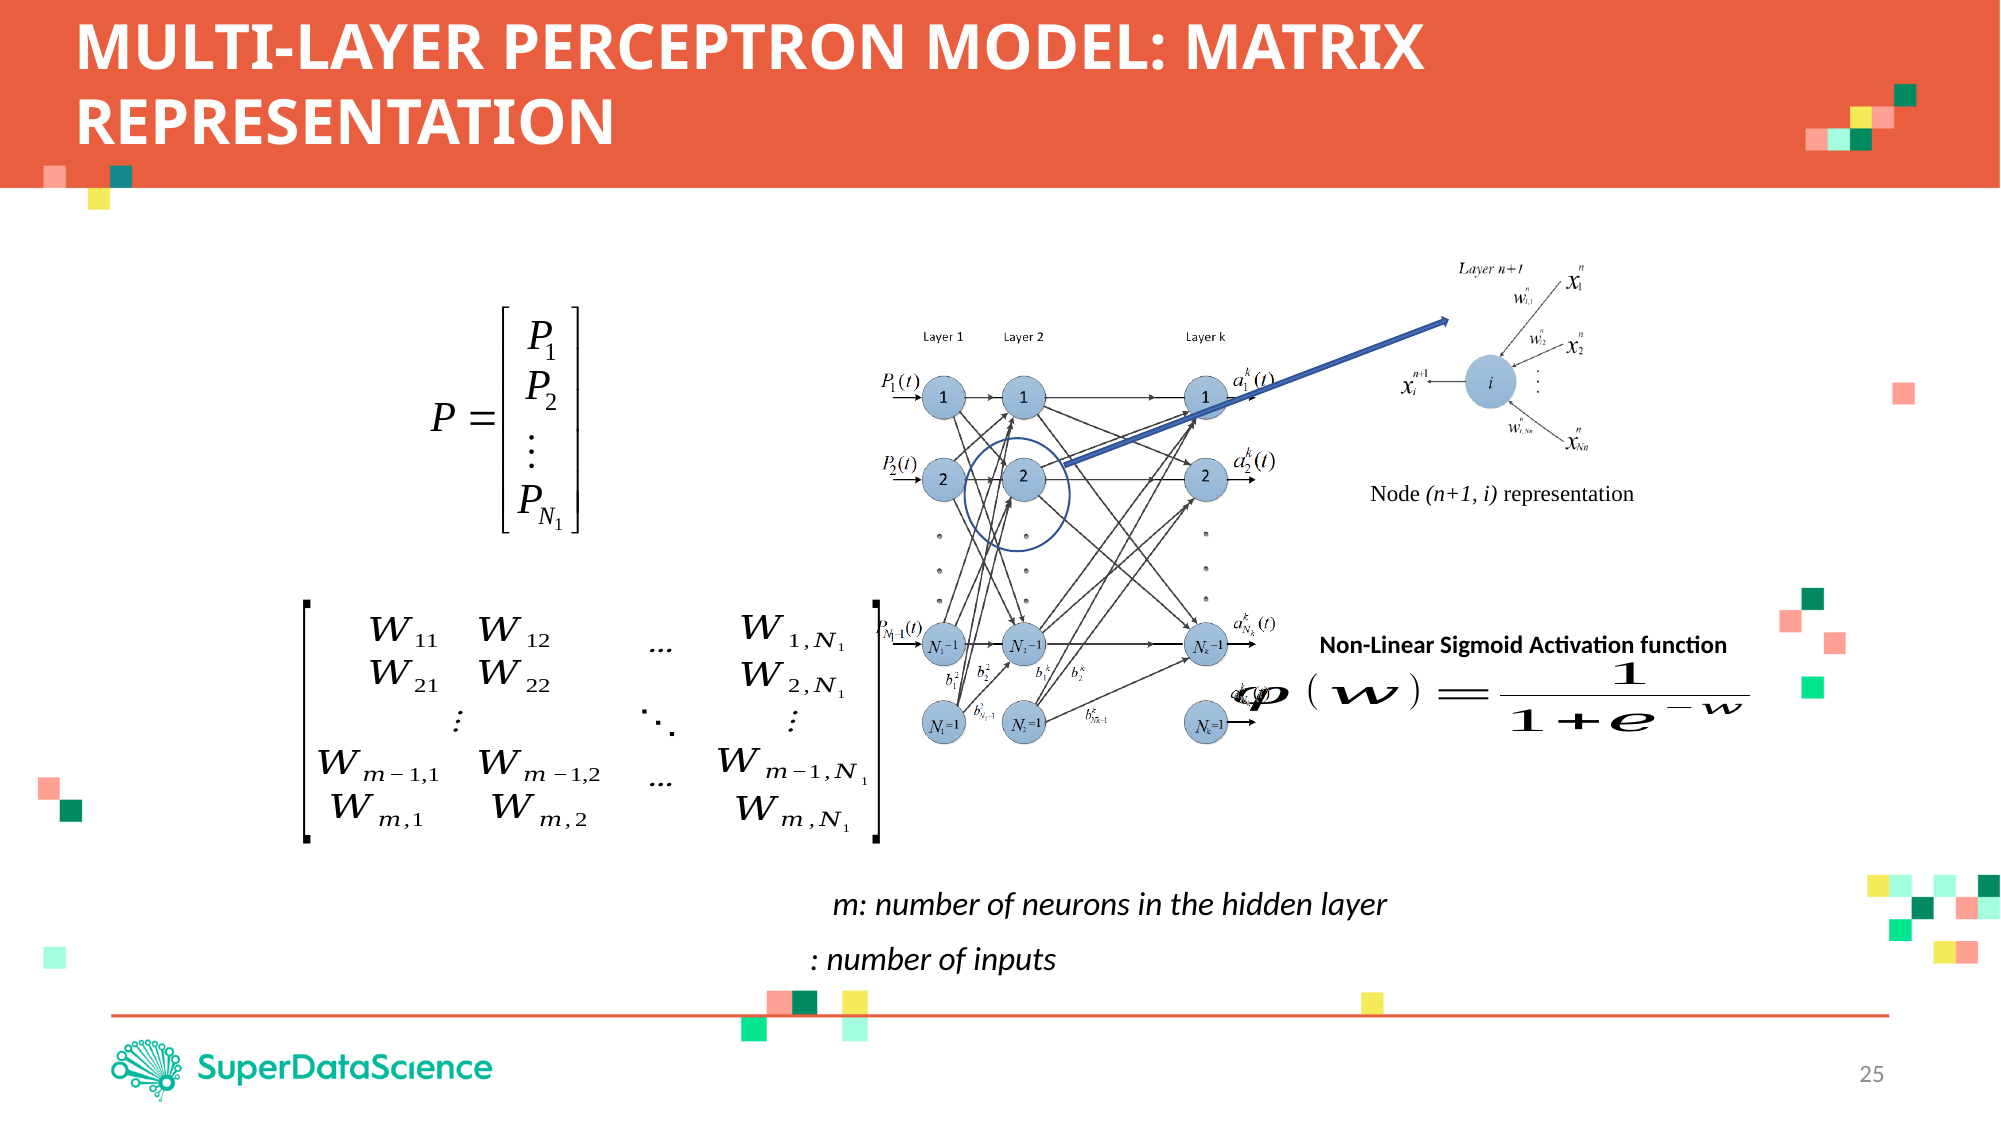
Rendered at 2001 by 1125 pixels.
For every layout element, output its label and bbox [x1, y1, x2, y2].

picture [0, 0, 2000, 1125]
text_box [1279, 621, 1757, 738]
text_box [964, 388, 1461, 552]
text_box [1273, 255, 1711, 581]
text_box [299, 299, 883, 846]
